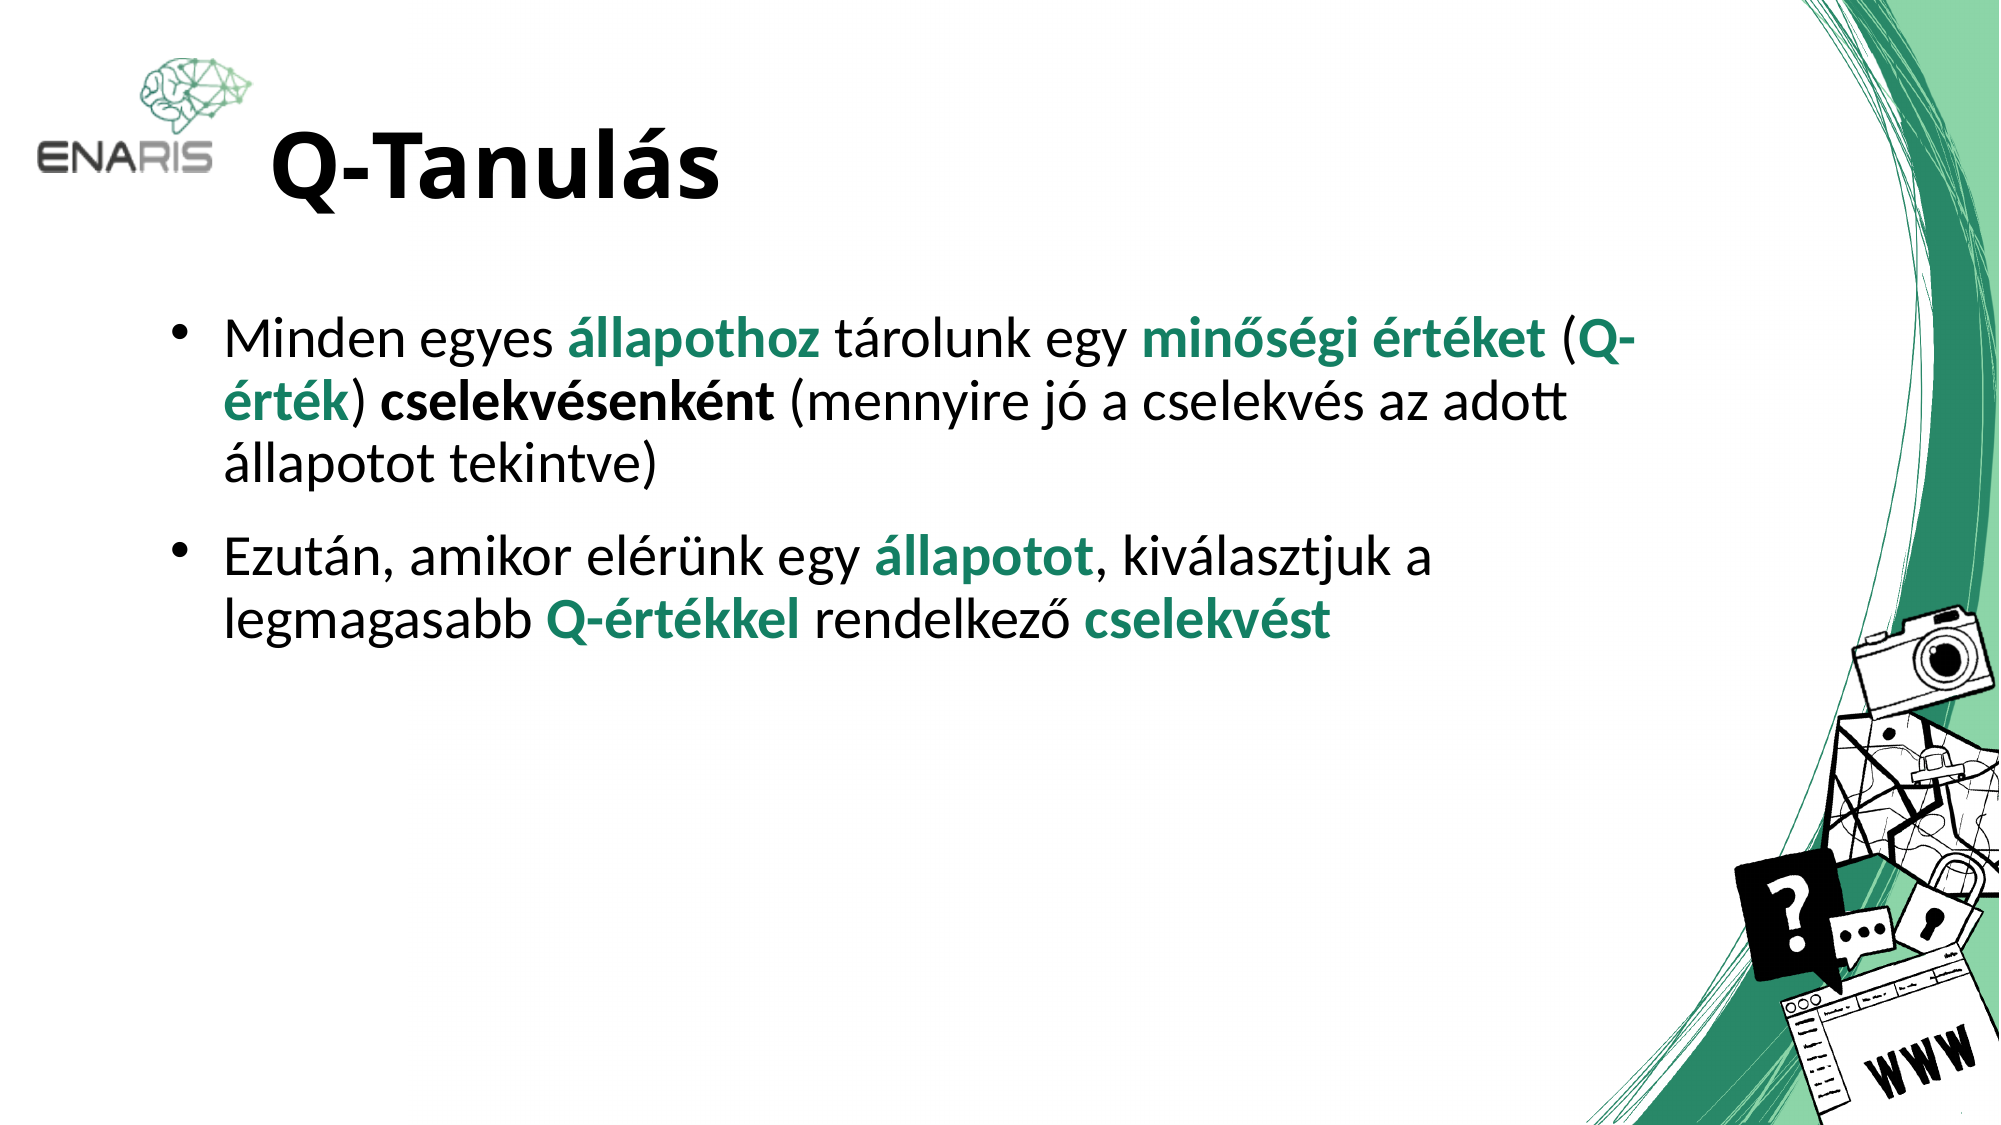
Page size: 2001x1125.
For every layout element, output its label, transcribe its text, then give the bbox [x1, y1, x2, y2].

title Q-Tanulás [253, 59, 1863, 278]
picture [37, 58, 254, 173]
text_box Minden egyes állapothoz tárolunk egy minőségi értéket (Q-érték) cselekvésenként (mennyire jó a cselekvés az adott állapotot tekintve) Ezután, amikor elérünk egy állapotot, kiválasztjuk a legmagasabb Q-értékkel rendelkező cselekvést [137, 299, 1728, 1014]
picture [408, 0, 1999, 1125]
